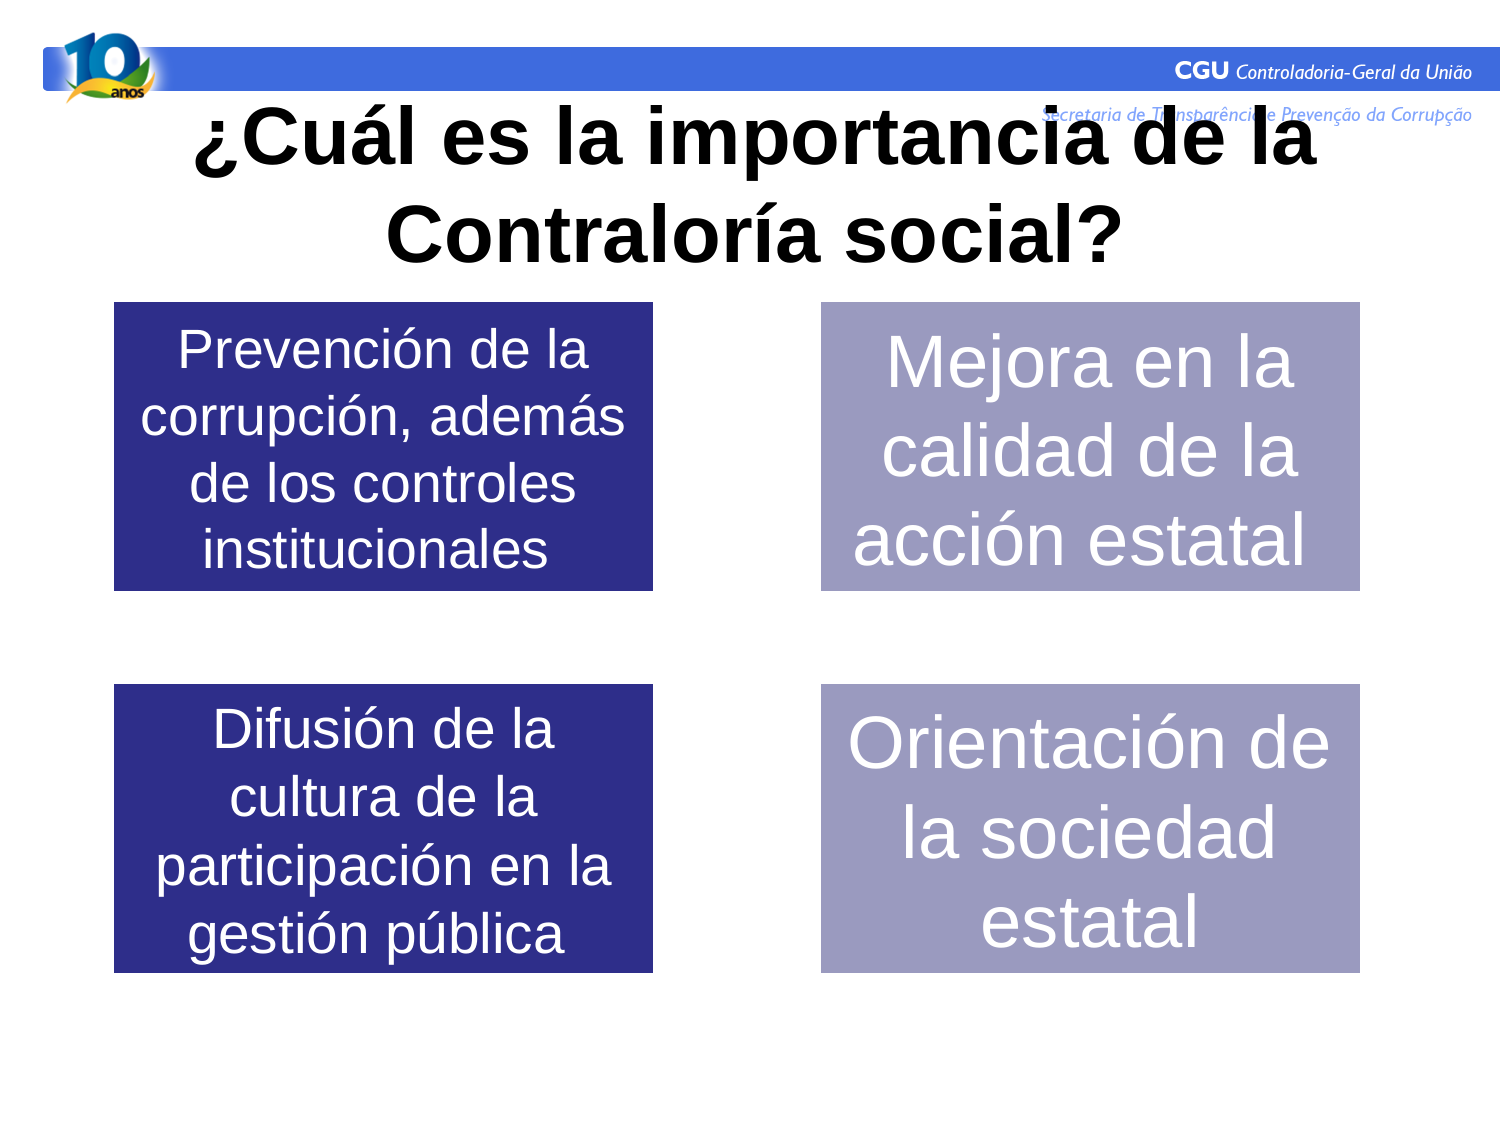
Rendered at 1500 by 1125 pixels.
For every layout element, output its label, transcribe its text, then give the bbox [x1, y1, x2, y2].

picture [0, 18, 1500, 189]
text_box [111, 299, 1363, 1118]
title ¿Cuál es la importancia de la Contraloría social? [123, 75, 1388, 289]
